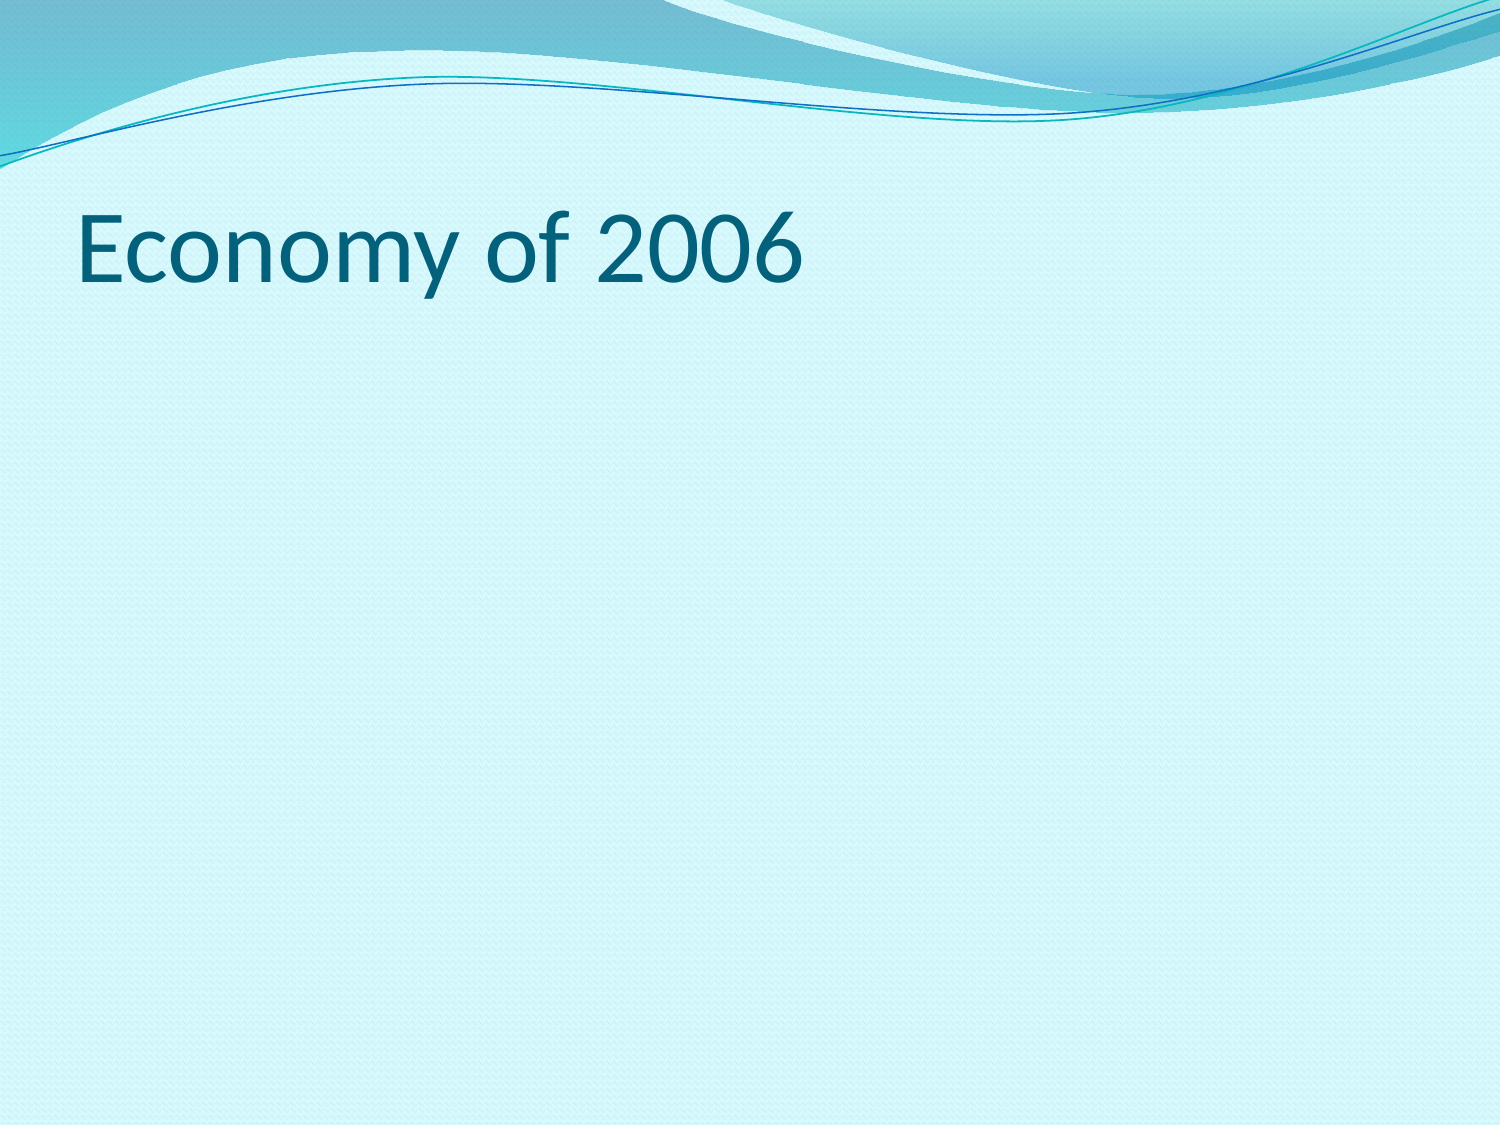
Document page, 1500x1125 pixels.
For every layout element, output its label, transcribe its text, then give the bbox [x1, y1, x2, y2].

title Economy of 2006 [75, 115, 1425, 303]
